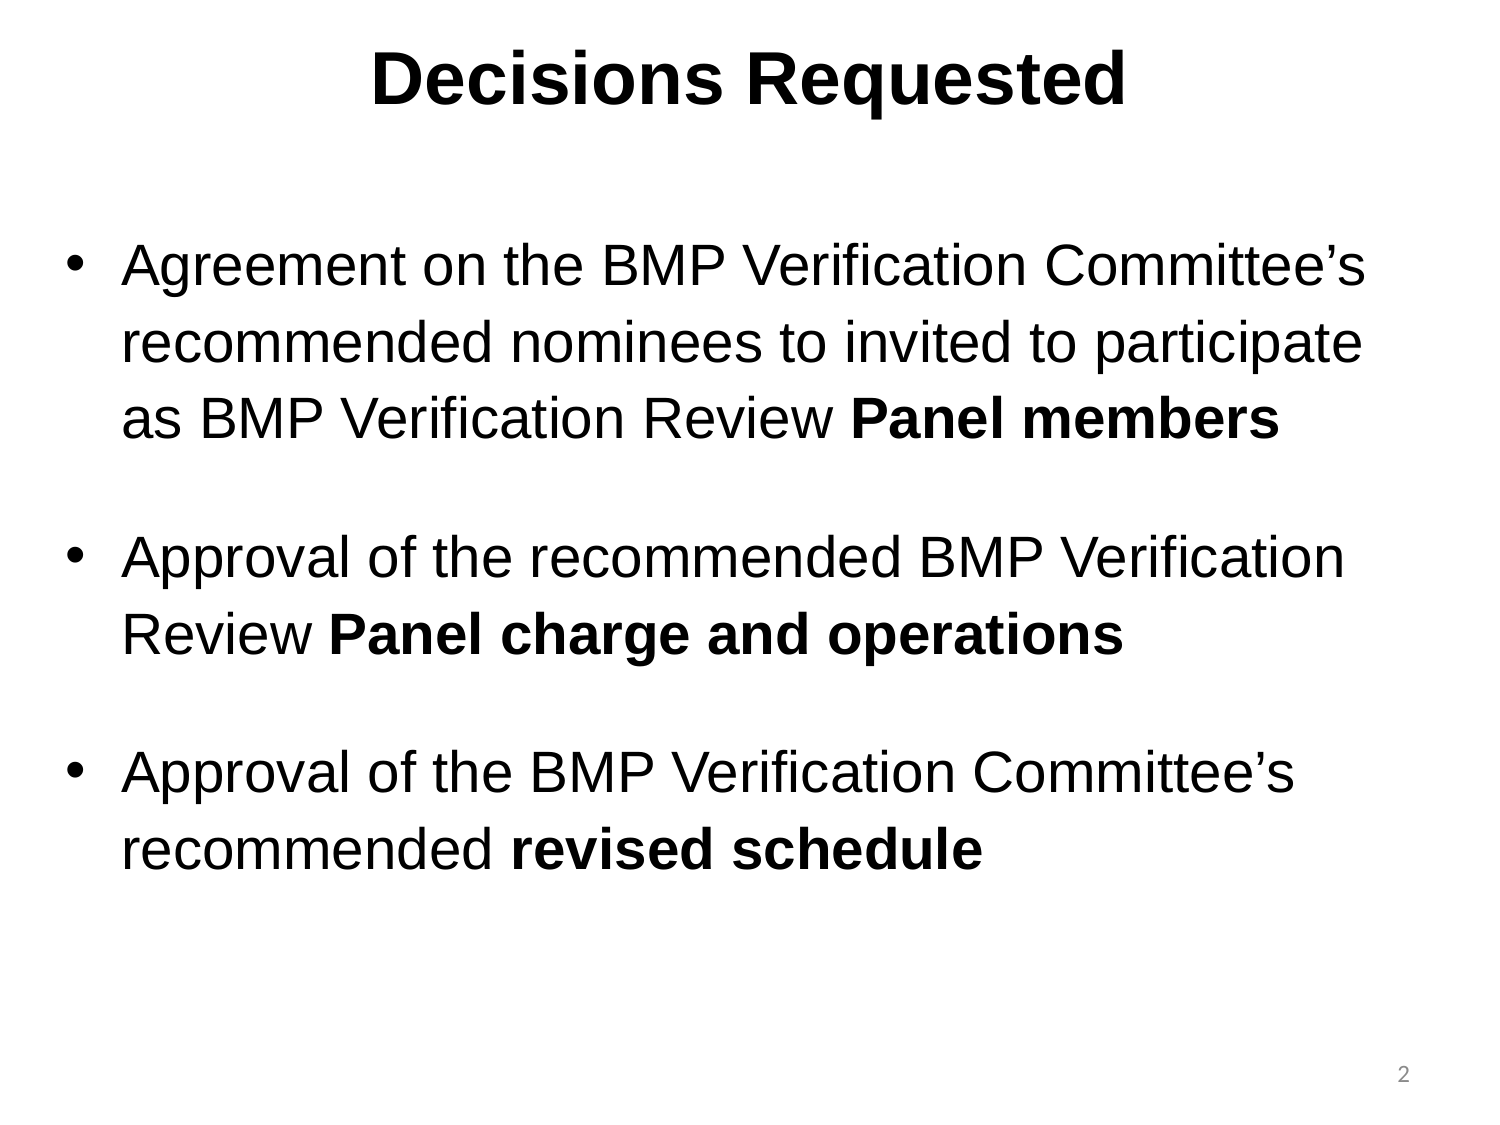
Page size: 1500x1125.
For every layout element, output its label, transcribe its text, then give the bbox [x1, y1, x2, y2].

slide_number 2 [1074, 1042, 1425, 1103]
title Decisions Requested [75, 0, 1425, 150]
list Agreement on the BMP Verification Committee’s recommended nominees to invited to participate as BMP Verification Review Panel members Approval of the recommended BMP Verification Review Panel charge and operations Approval of the BMP Verification Committee’s recommended revised schedule [50, 212, 1438, 1125]
